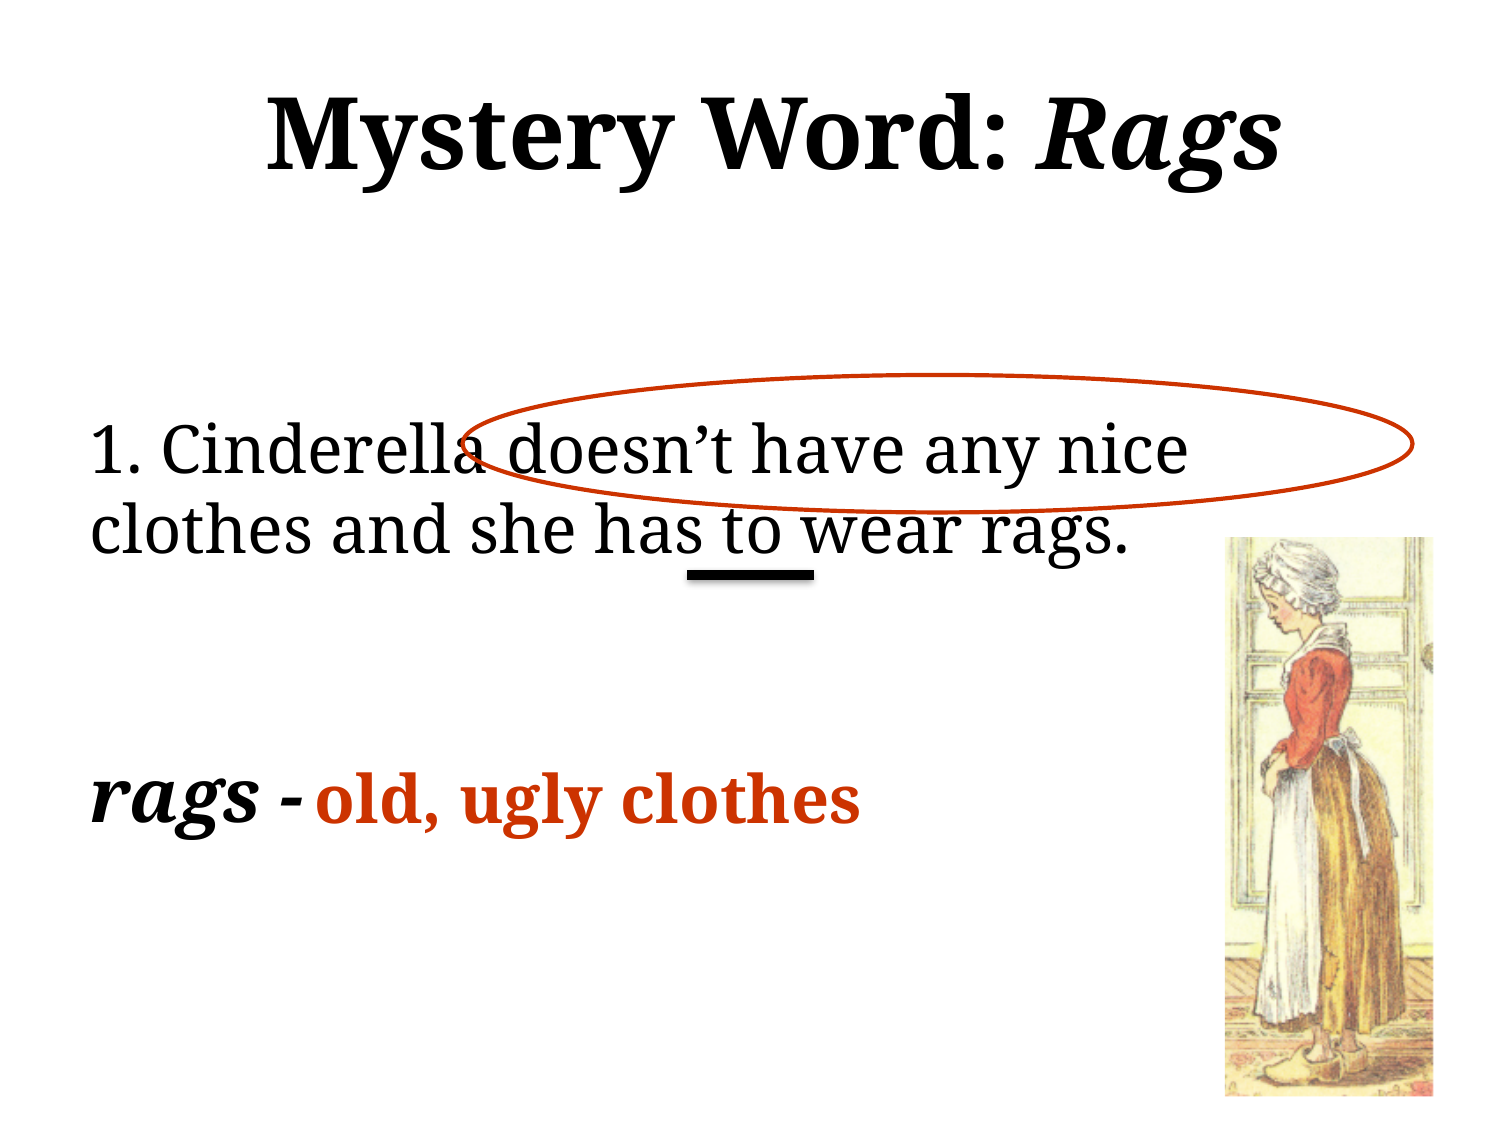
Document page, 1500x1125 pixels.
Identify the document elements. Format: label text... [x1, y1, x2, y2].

text_box 1. Cinderella doesn’t have any nice clothes and she has to wear rags. rags - [75, 399, 1388, 845]
picture [1224, 537, 1438, 1101]
text_box old, ugly clothes [299, 749, 900, 845]
text_box [460, 372, 1415, 515]
text_box Mystery Word: Rags [237, 62, 1313, 198]
